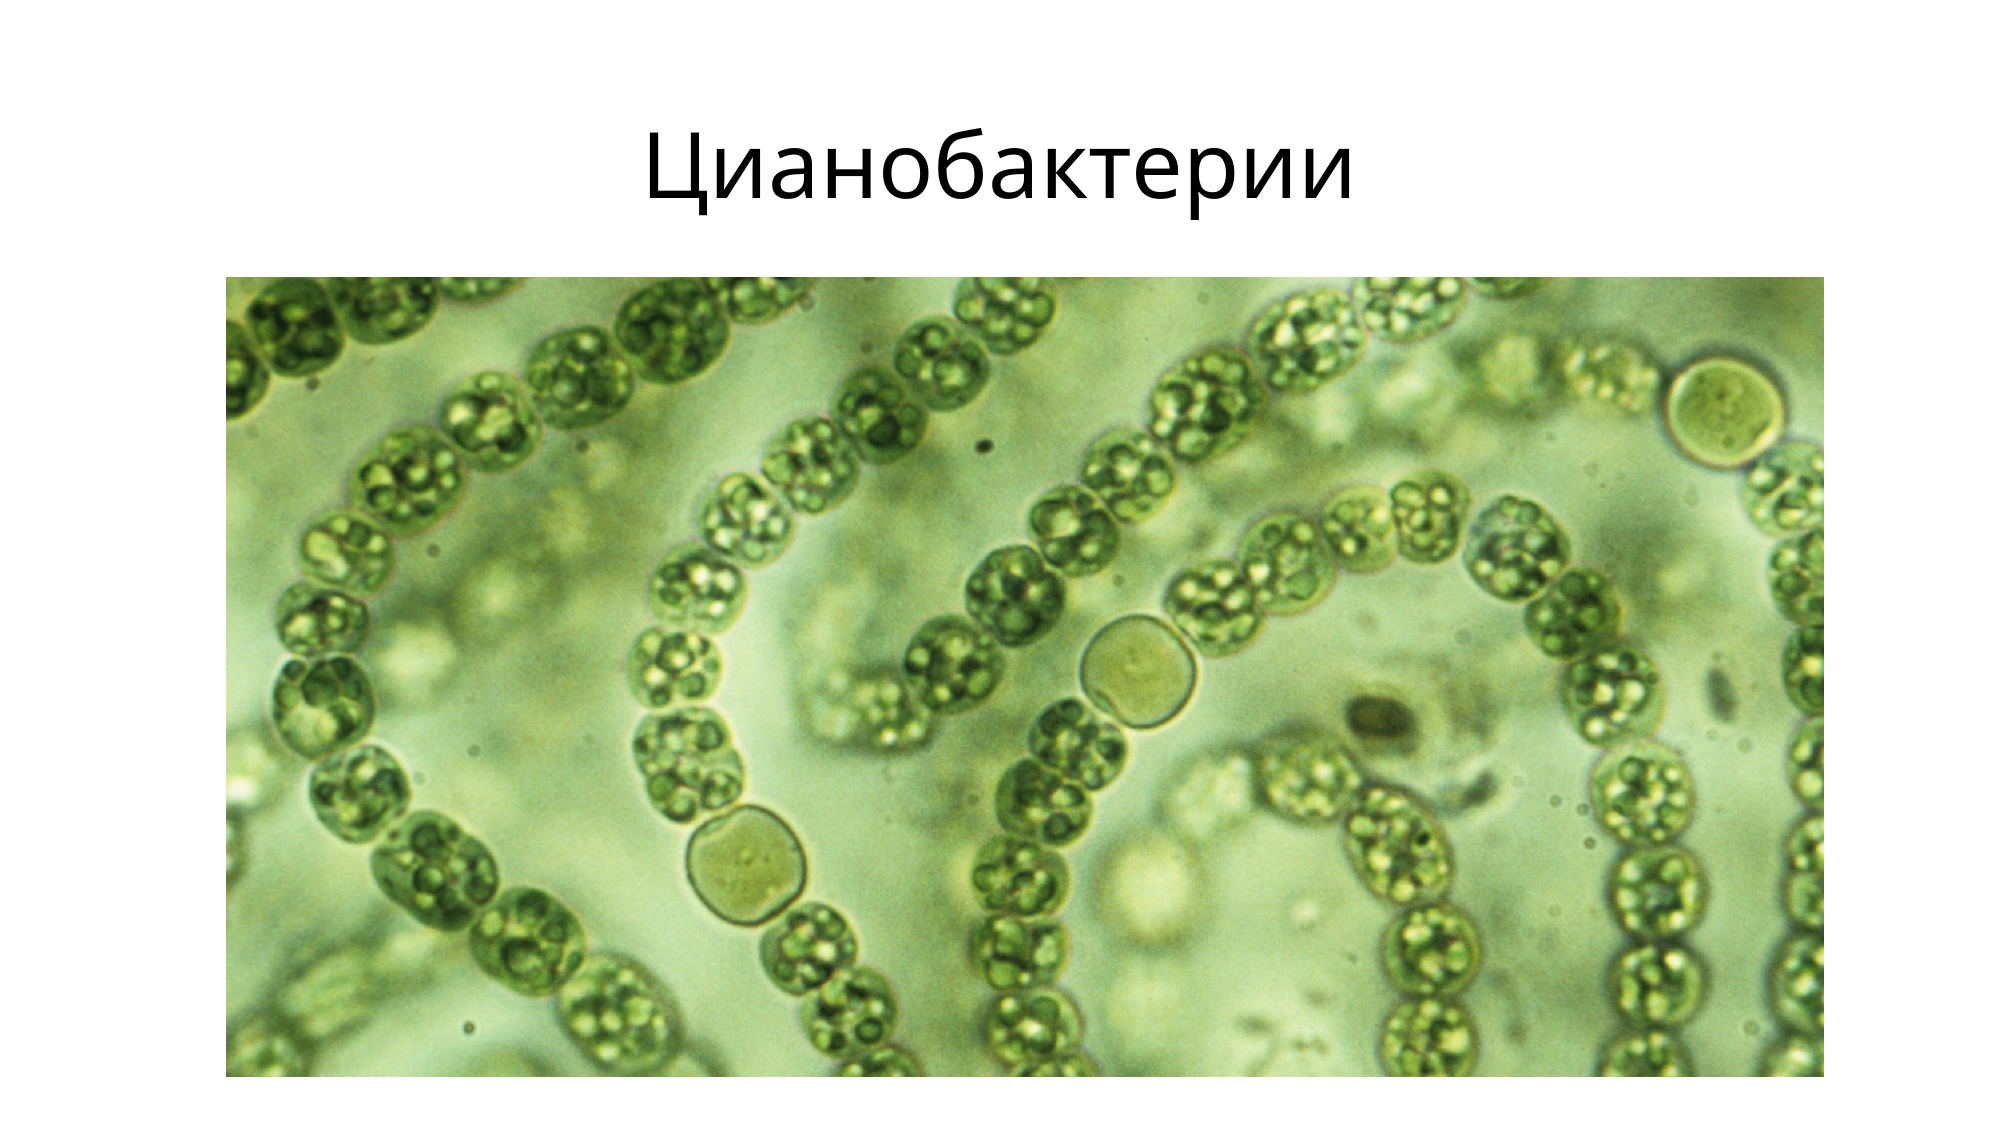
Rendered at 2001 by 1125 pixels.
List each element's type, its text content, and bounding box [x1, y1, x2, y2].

picture [225, 277, 1824, 1077]
title Цианобактерии [137, 59, 1863, 278]
